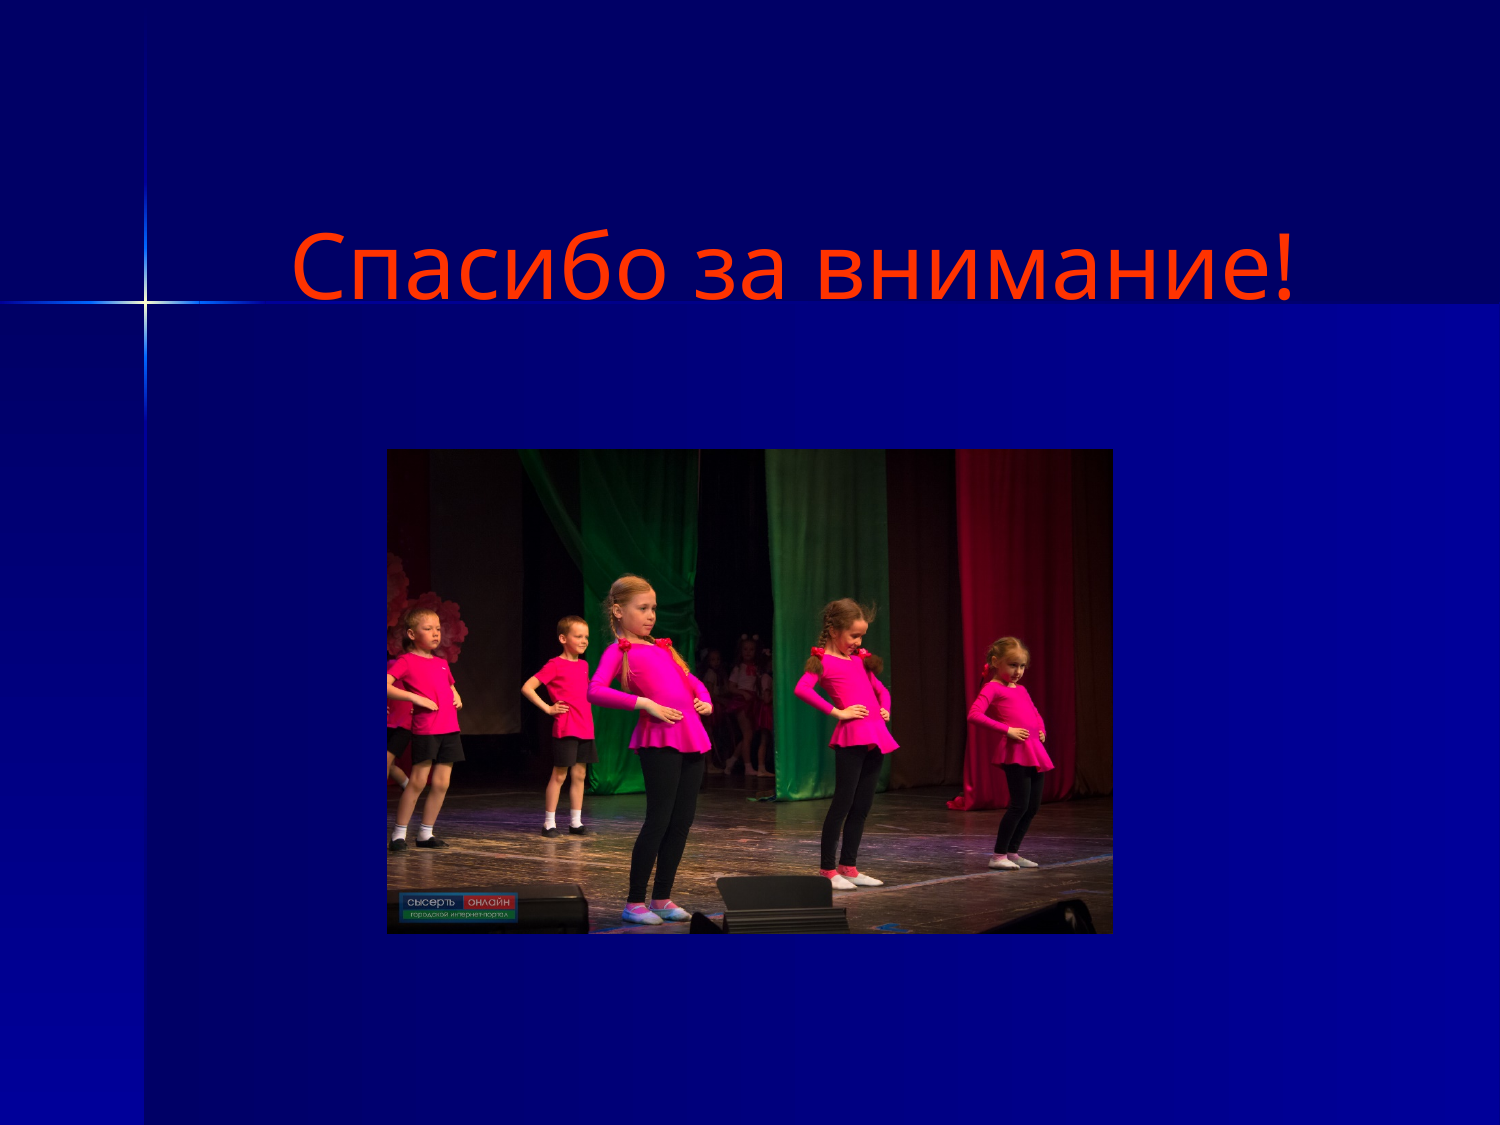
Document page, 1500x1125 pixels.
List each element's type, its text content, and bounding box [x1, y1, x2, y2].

picture [387, 449, 1113, 934]
list Спасибо за внимание! [174, 199, 1413, 338]
